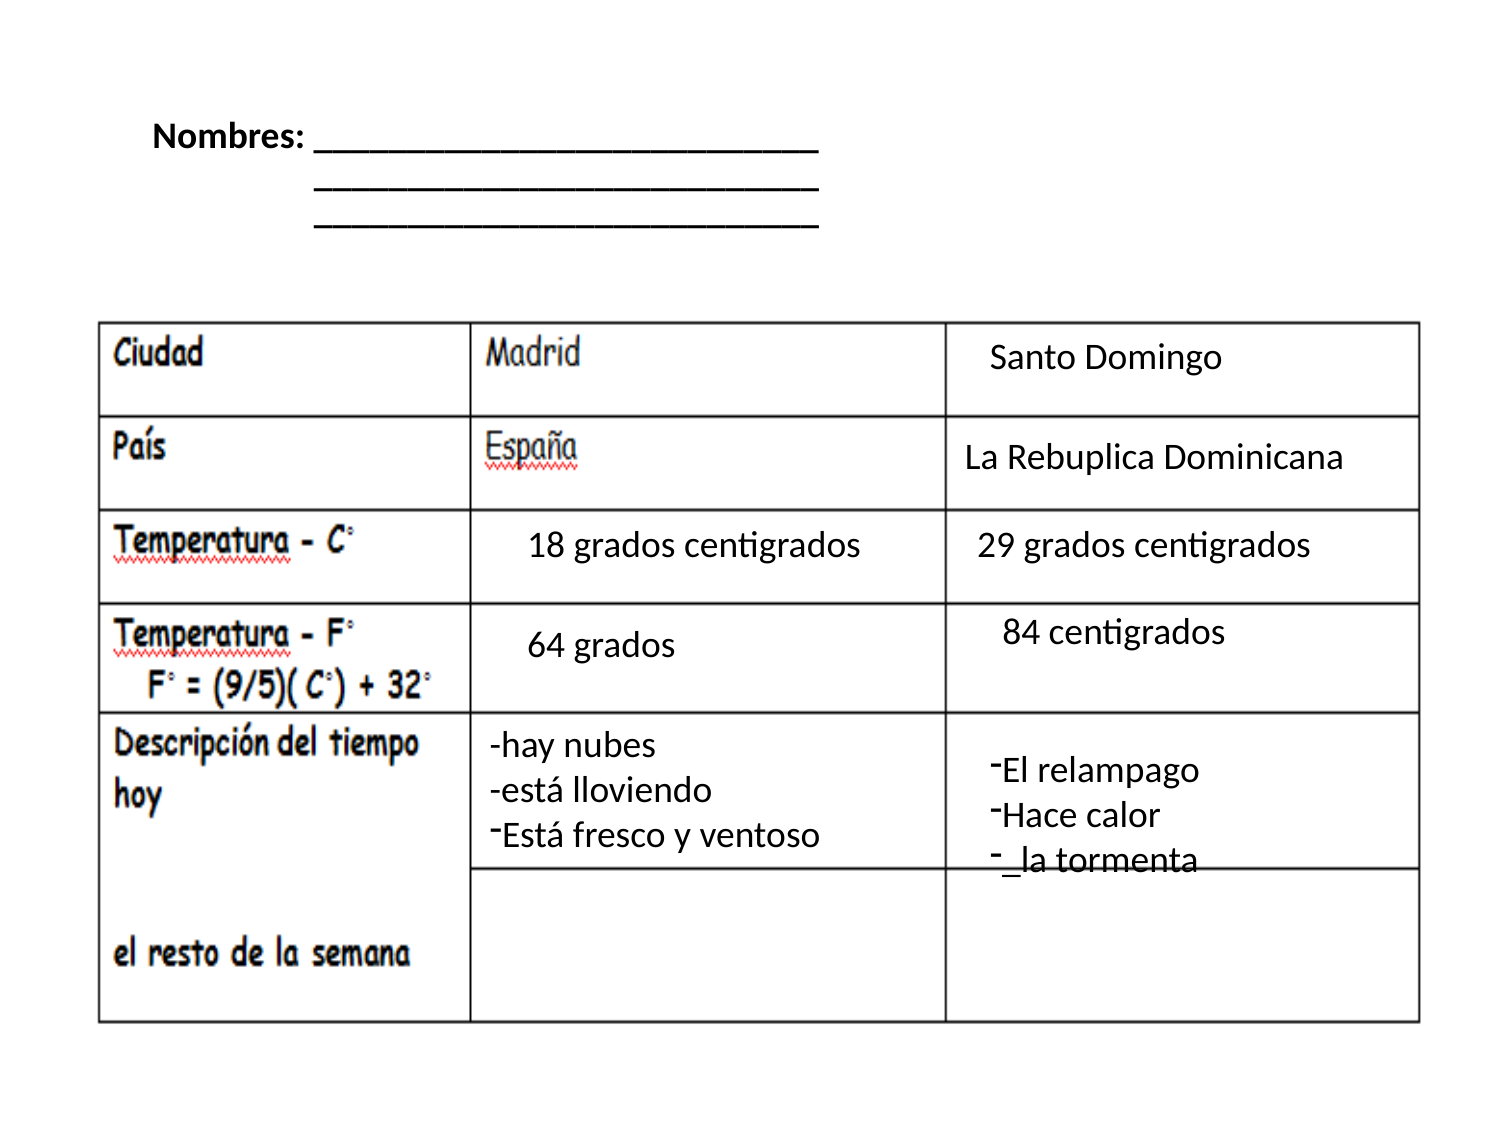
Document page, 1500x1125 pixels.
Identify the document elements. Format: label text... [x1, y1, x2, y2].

table_header Nombres: ___________________________ ___________________________ ___________________________ [137, 112, 1137, 241]
picture [87, 299, 1438, 1063]
